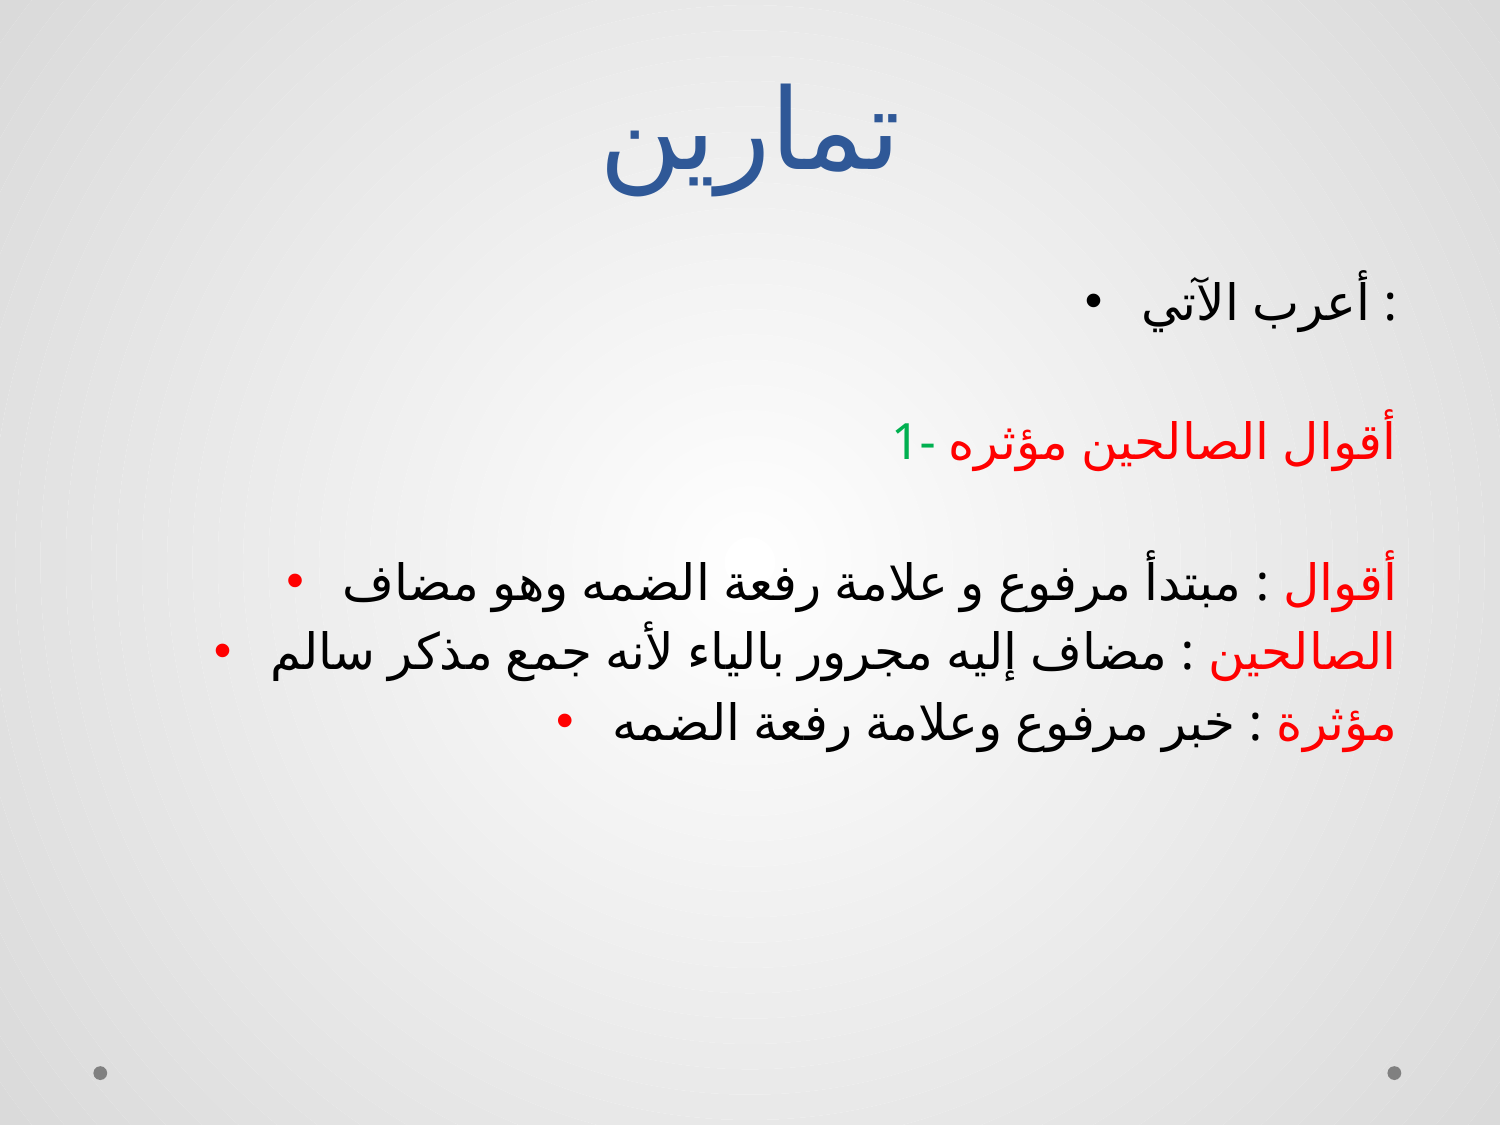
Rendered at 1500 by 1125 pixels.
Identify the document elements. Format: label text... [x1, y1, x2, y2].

title تمارين [75, 0, 1425, 262]
list أعرب الآتي : 1- أقوال الصالحين مؤثره أقوال : مبتدأ مرفوع و علامة رفعة الضمه وهو مضاف الصالحين : مضاف إليه مجرور بالياء لأنه جمع مذكر سالم مؤثرة : خبر مرفوع وعلامة رفعة الضمه [75, 262, 1425, 1005]
